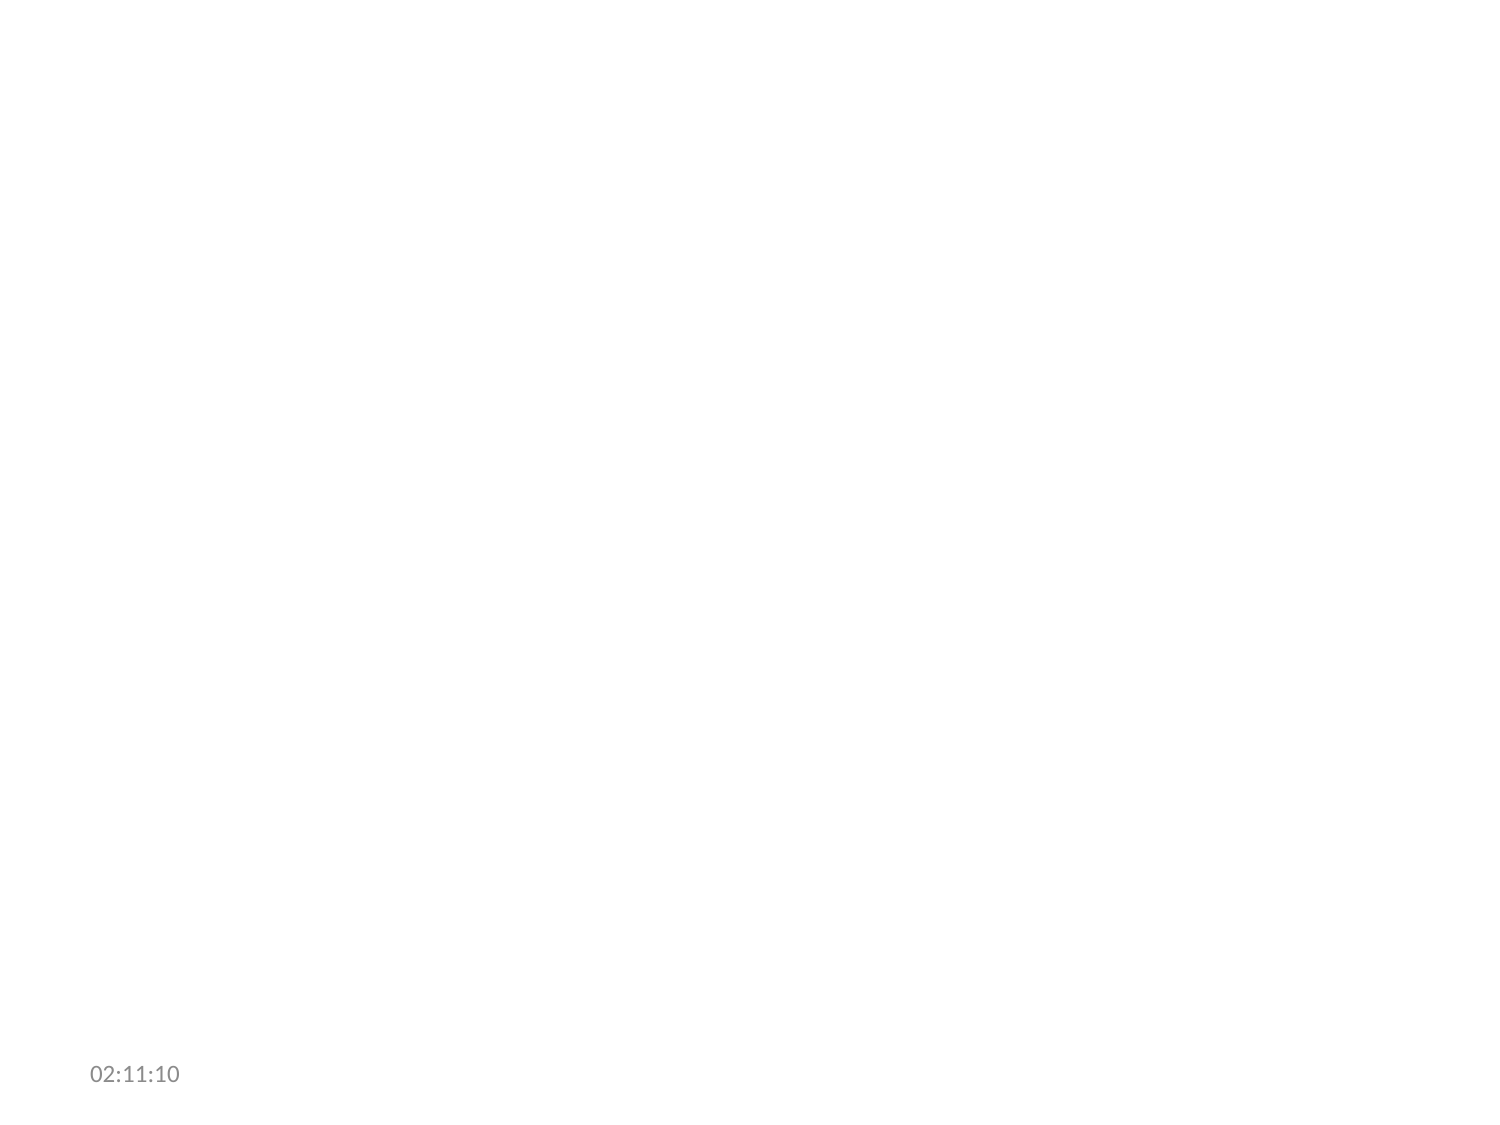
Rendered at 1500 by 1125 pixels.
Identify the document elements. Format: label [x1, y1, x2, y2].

slide_number [75, 1042, 425, 1103]
